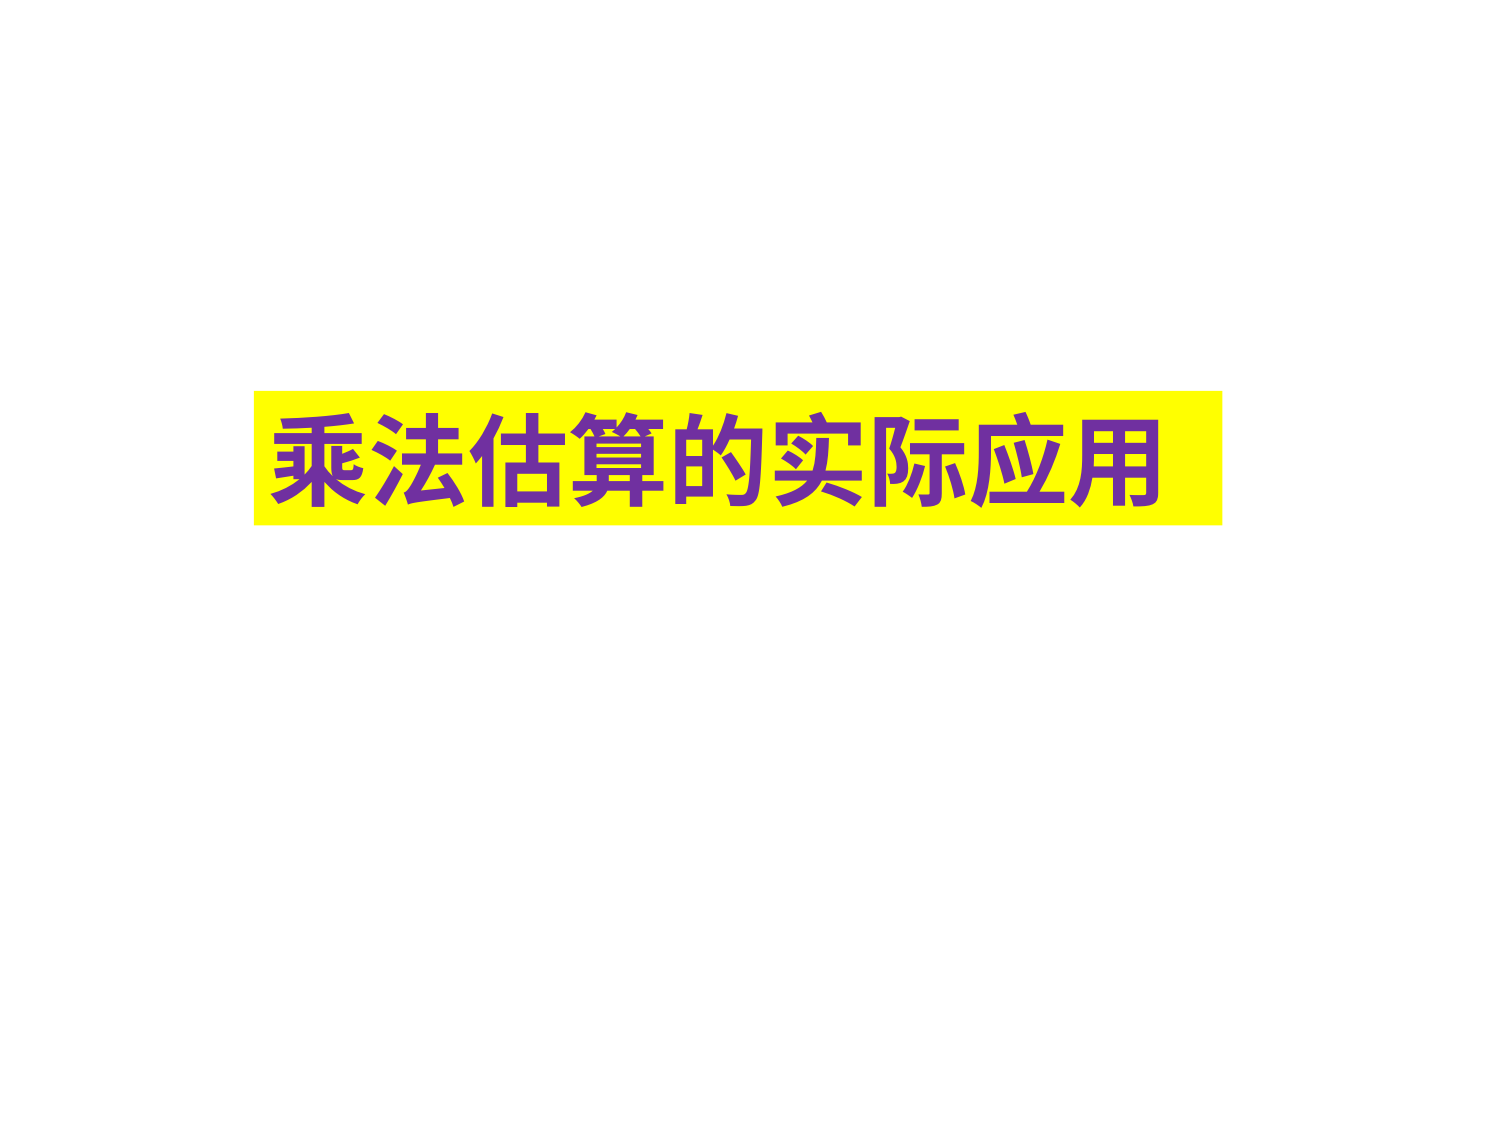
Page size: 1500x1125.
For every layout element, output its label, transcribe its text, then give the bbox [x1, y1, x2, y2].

text_box 乘法估算的实际应用 [253, 390, 1223, 526]
